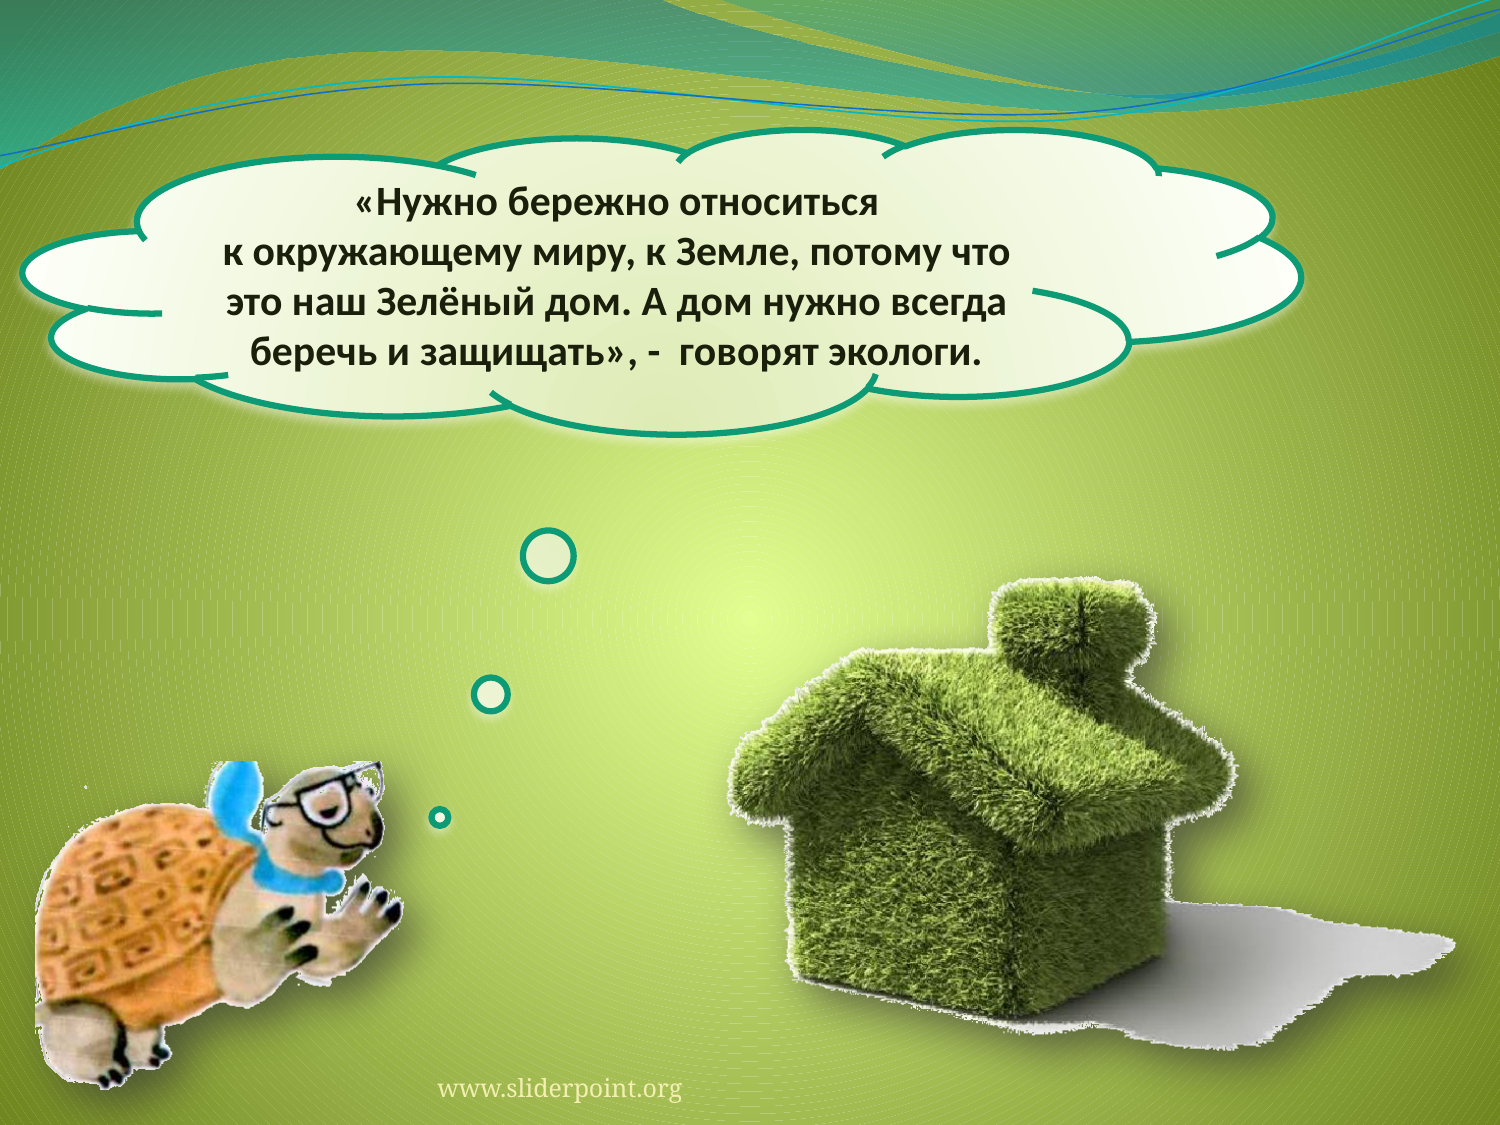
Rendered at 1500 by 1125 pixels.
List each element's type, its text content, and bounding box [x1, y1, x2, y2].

picture [34, 761, 411, 1098]
text_box «Нужно бережно относиться к окружающему миру, к Земле, потому что это наш Зелёный дом. А дом нужно всегда беречь и защищать», - говорят экологи. [21, 129, 1303, 436]
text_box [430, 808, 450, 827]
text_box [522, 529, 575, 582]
picture [686, 514, 1500, 1125]
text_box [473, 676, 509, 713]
footer www.sliderpoint.org [437, 1042, 679, 1103]
